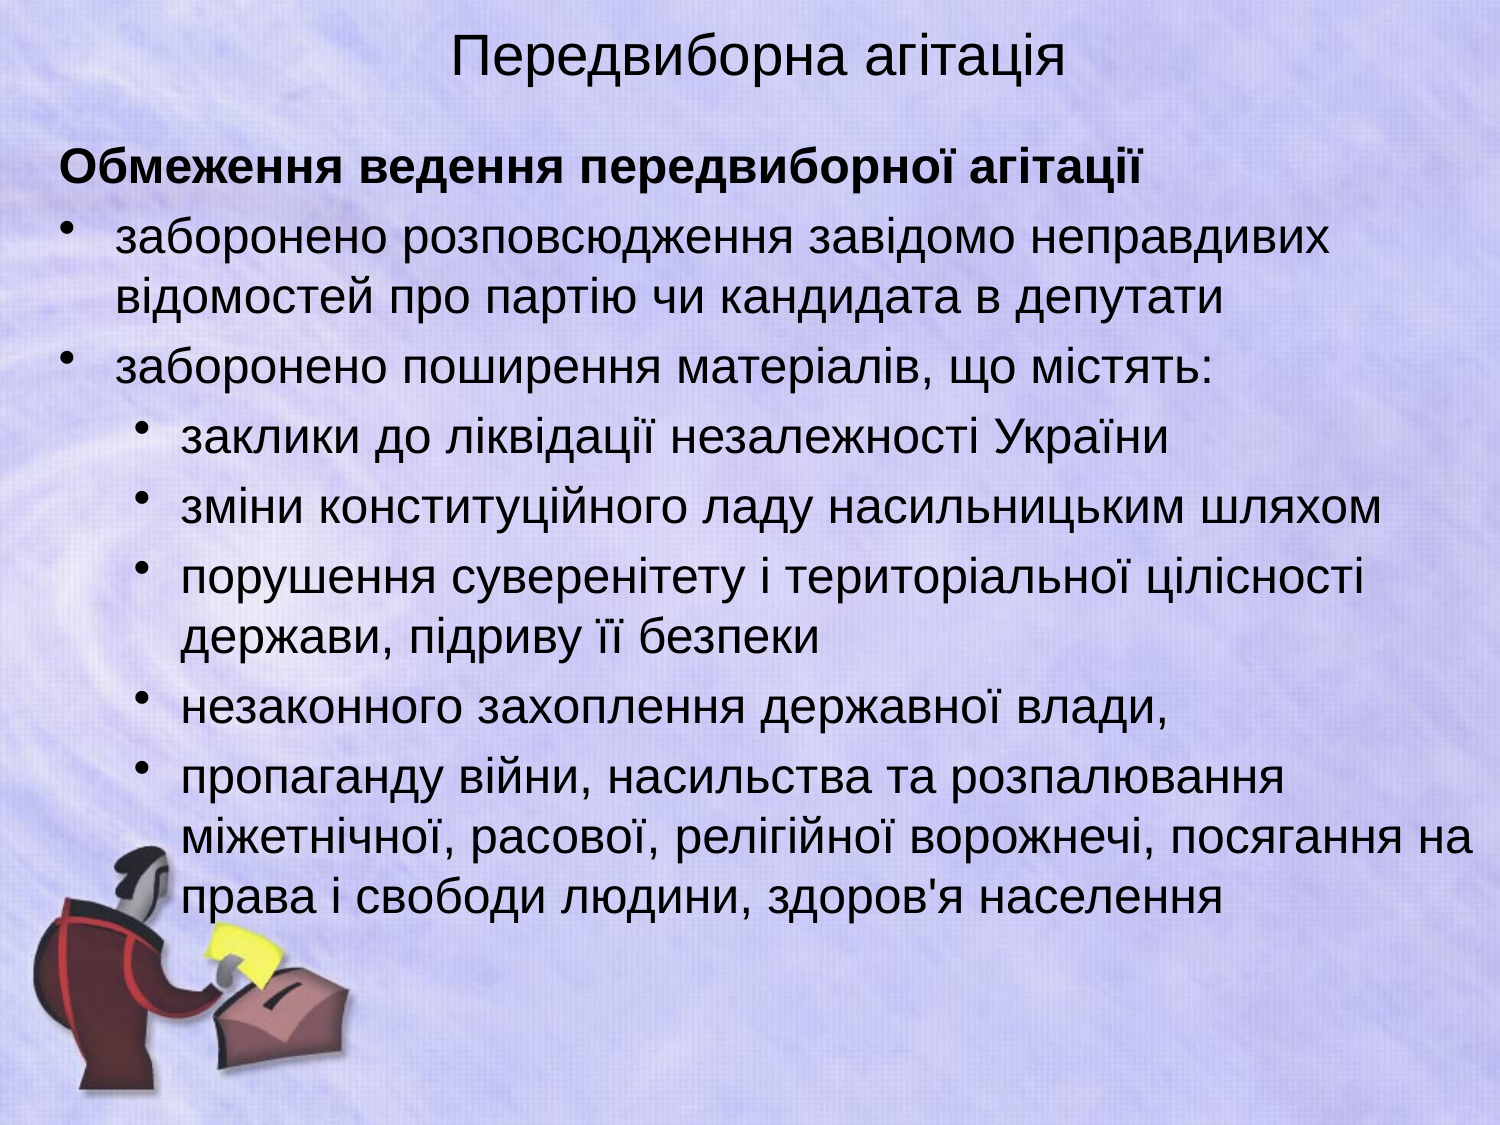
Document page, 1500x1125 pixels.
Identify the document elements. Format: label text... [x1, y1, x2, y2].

picture [0, 0, 1500, 1125]
list Обмеження ведення передвиборної агітації заборонено розповсюдження завідомо неправдивих відомостей про партію чи кандидата в депутати заборонено поширення матеріалів, що містять: заклики до ліквідації незалежності України зміни конституційного ладу насильницьким шляхом порушення суверенітету і територіальної цілісності держави, підриву її безпеки незаконного захоплення державної влади, пропаганду війни, насильства та розпалювання міжетнічної, расової, релігійної ворожнечі, посягання на права і свободи людини, здоров'я населення [43, 125, 1500, 942]
title Передвиборна агітація [38, 44, 1480, 165]
